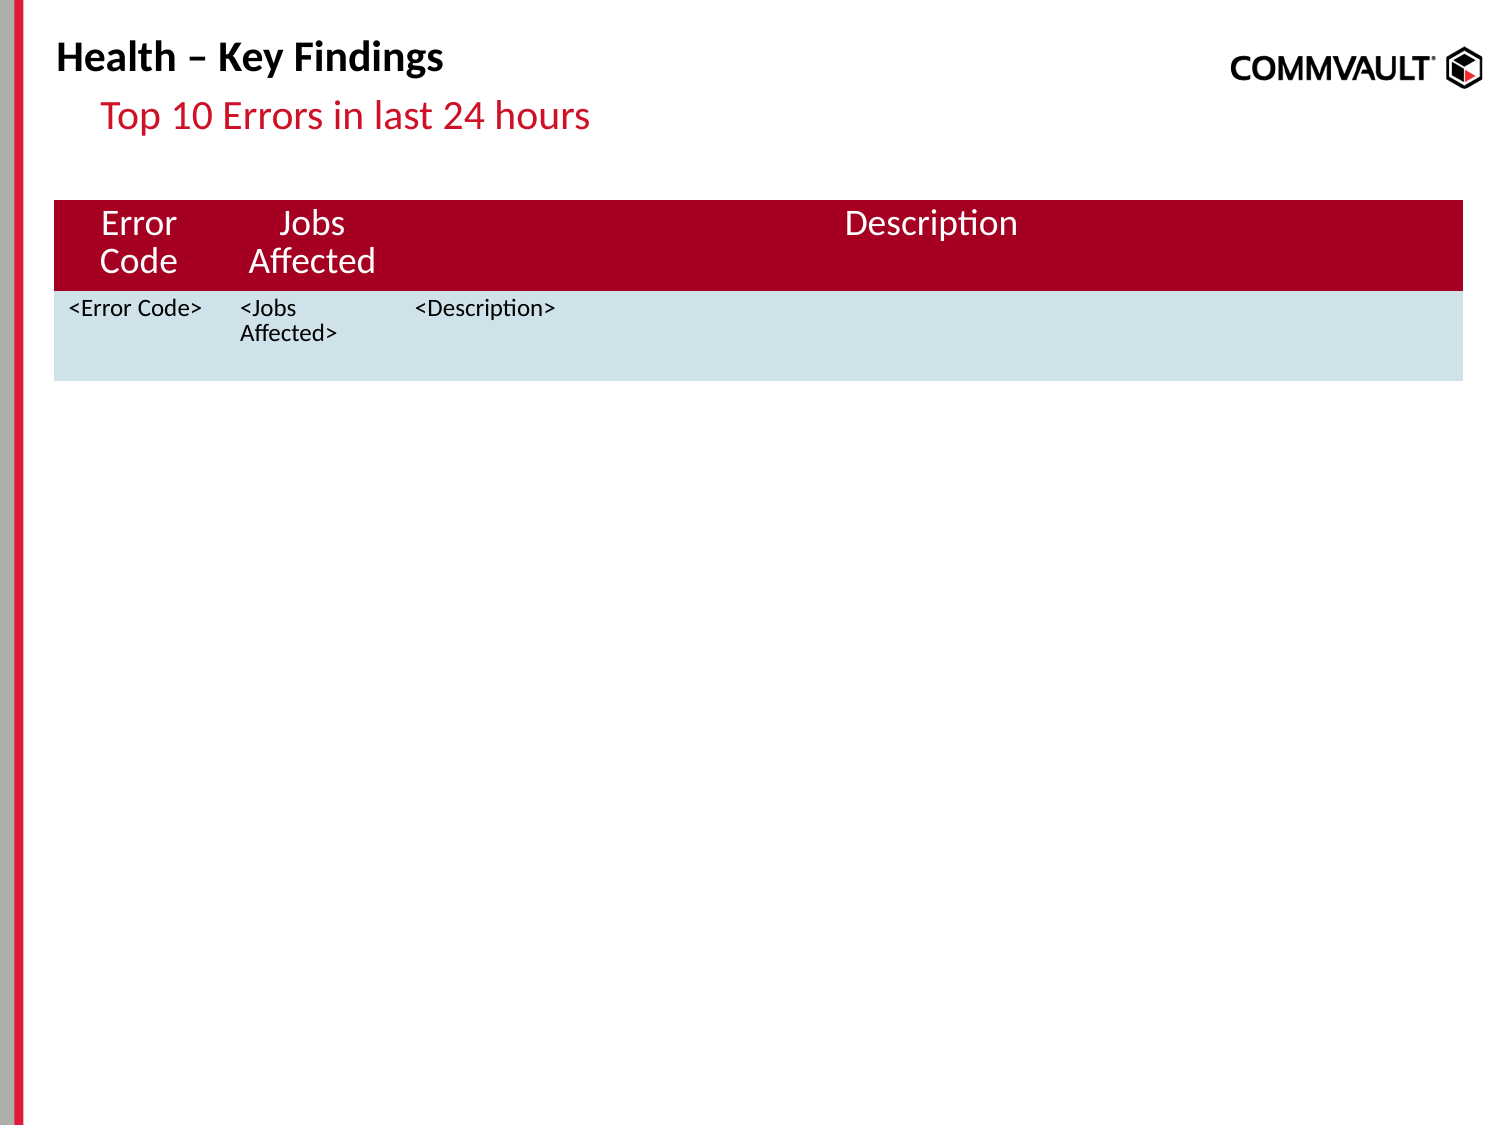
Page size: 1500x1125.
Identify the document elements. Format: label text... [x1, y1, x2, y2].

table_header Error Code [54, 200, 225, 291]
table_header Description [400, 200, 1463, 291]
table_header Jobs Affected [225, 200, 400, 291]
picture [1232, 46, 1483, 89]
table_cell <Jobs Affected> [225, 291, 400, 381]
table_cell <Description> [400, 291, 1463, 381]
title Health – Key Findings [41, 30, 1232, 90]
list Top 10 Errors in last 24 hours [85, 89, 1232, 150]
table_cell <Error Code> [54, 291, 225, 381]
